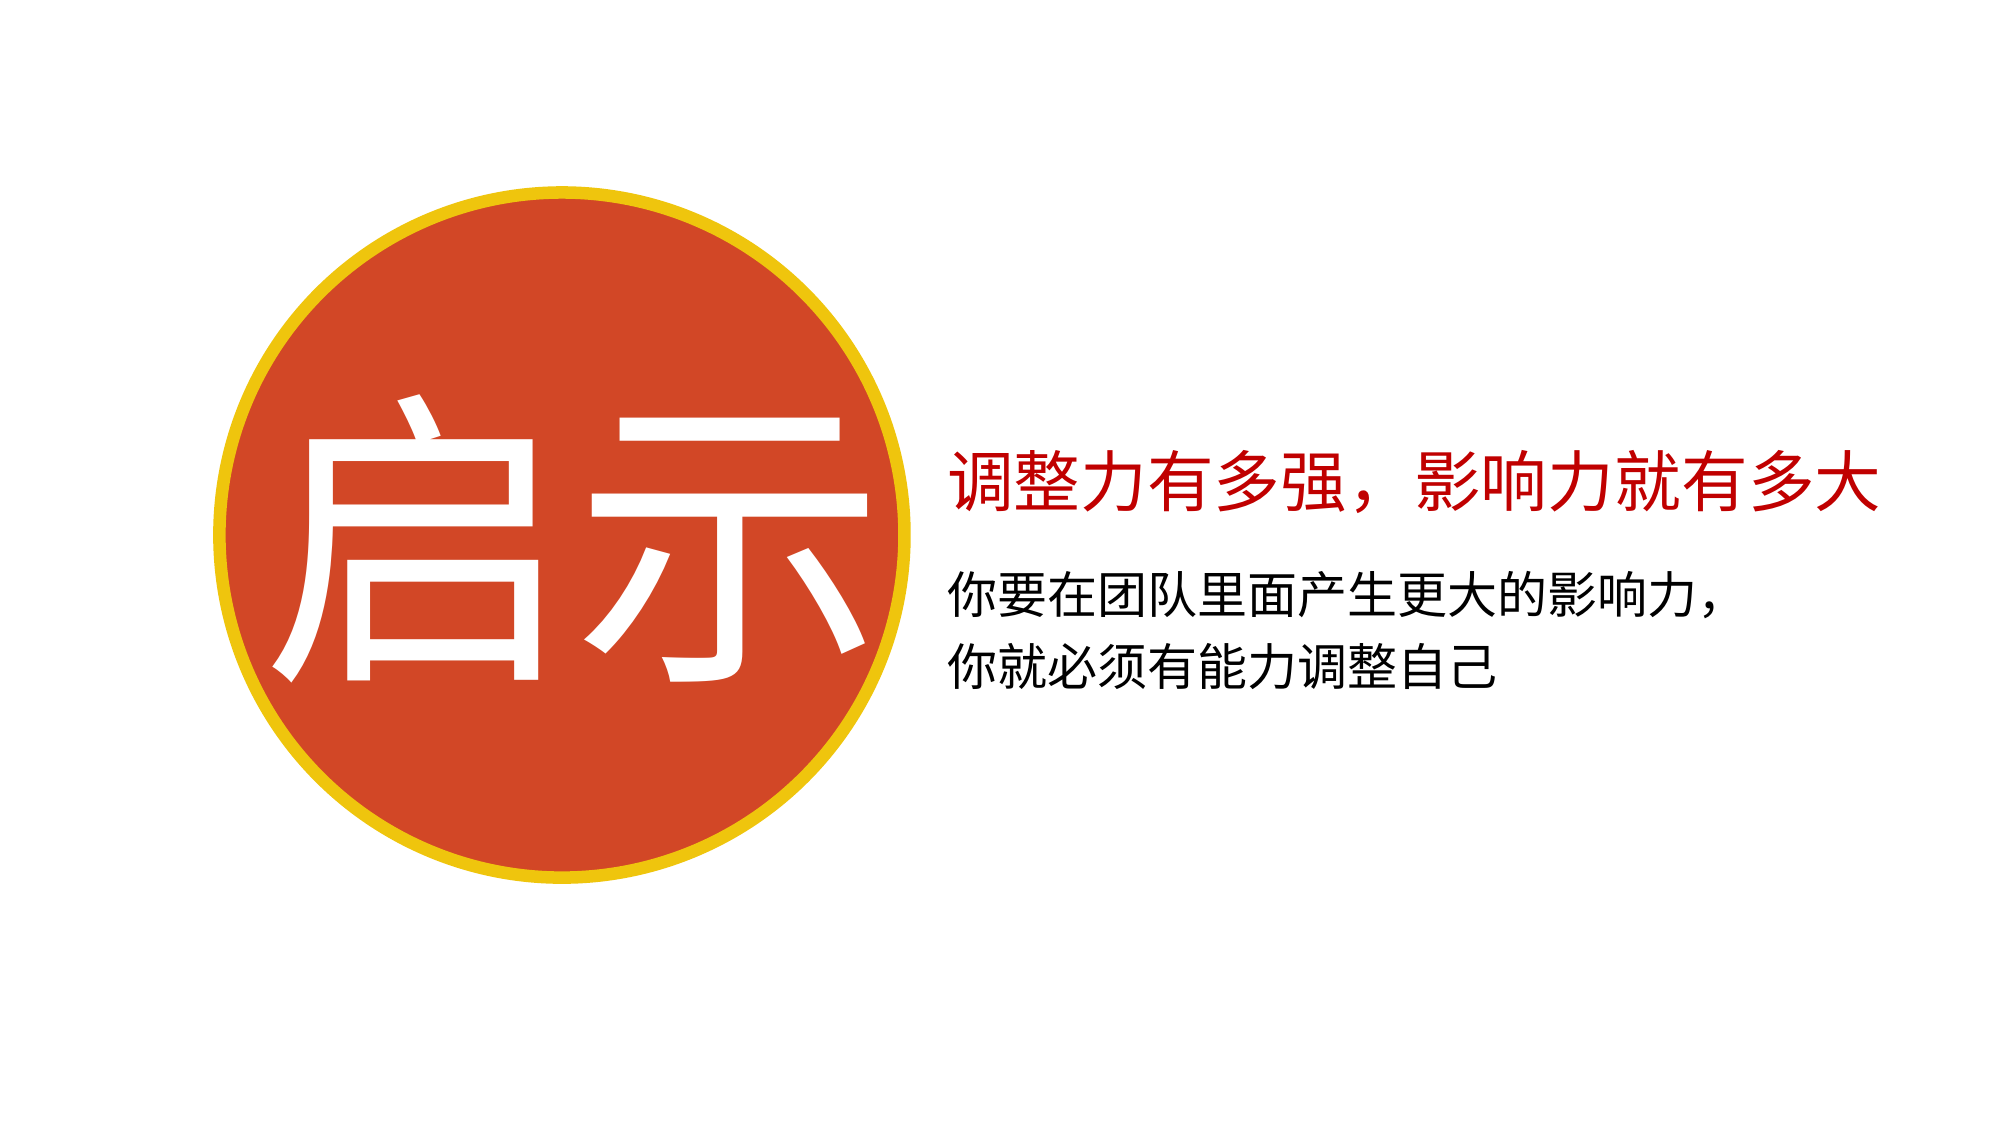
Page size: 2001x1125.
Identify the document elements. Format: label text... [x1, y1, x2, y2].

text_box 调整力有多强，影响力就有多大 [932, 431, 1897, 527]
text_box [219, 192, 905, 878]
text_box 你要在团队里面产生更大的影响力， 你就必须有能力调整自己 [932, 543, 1763, 703]
